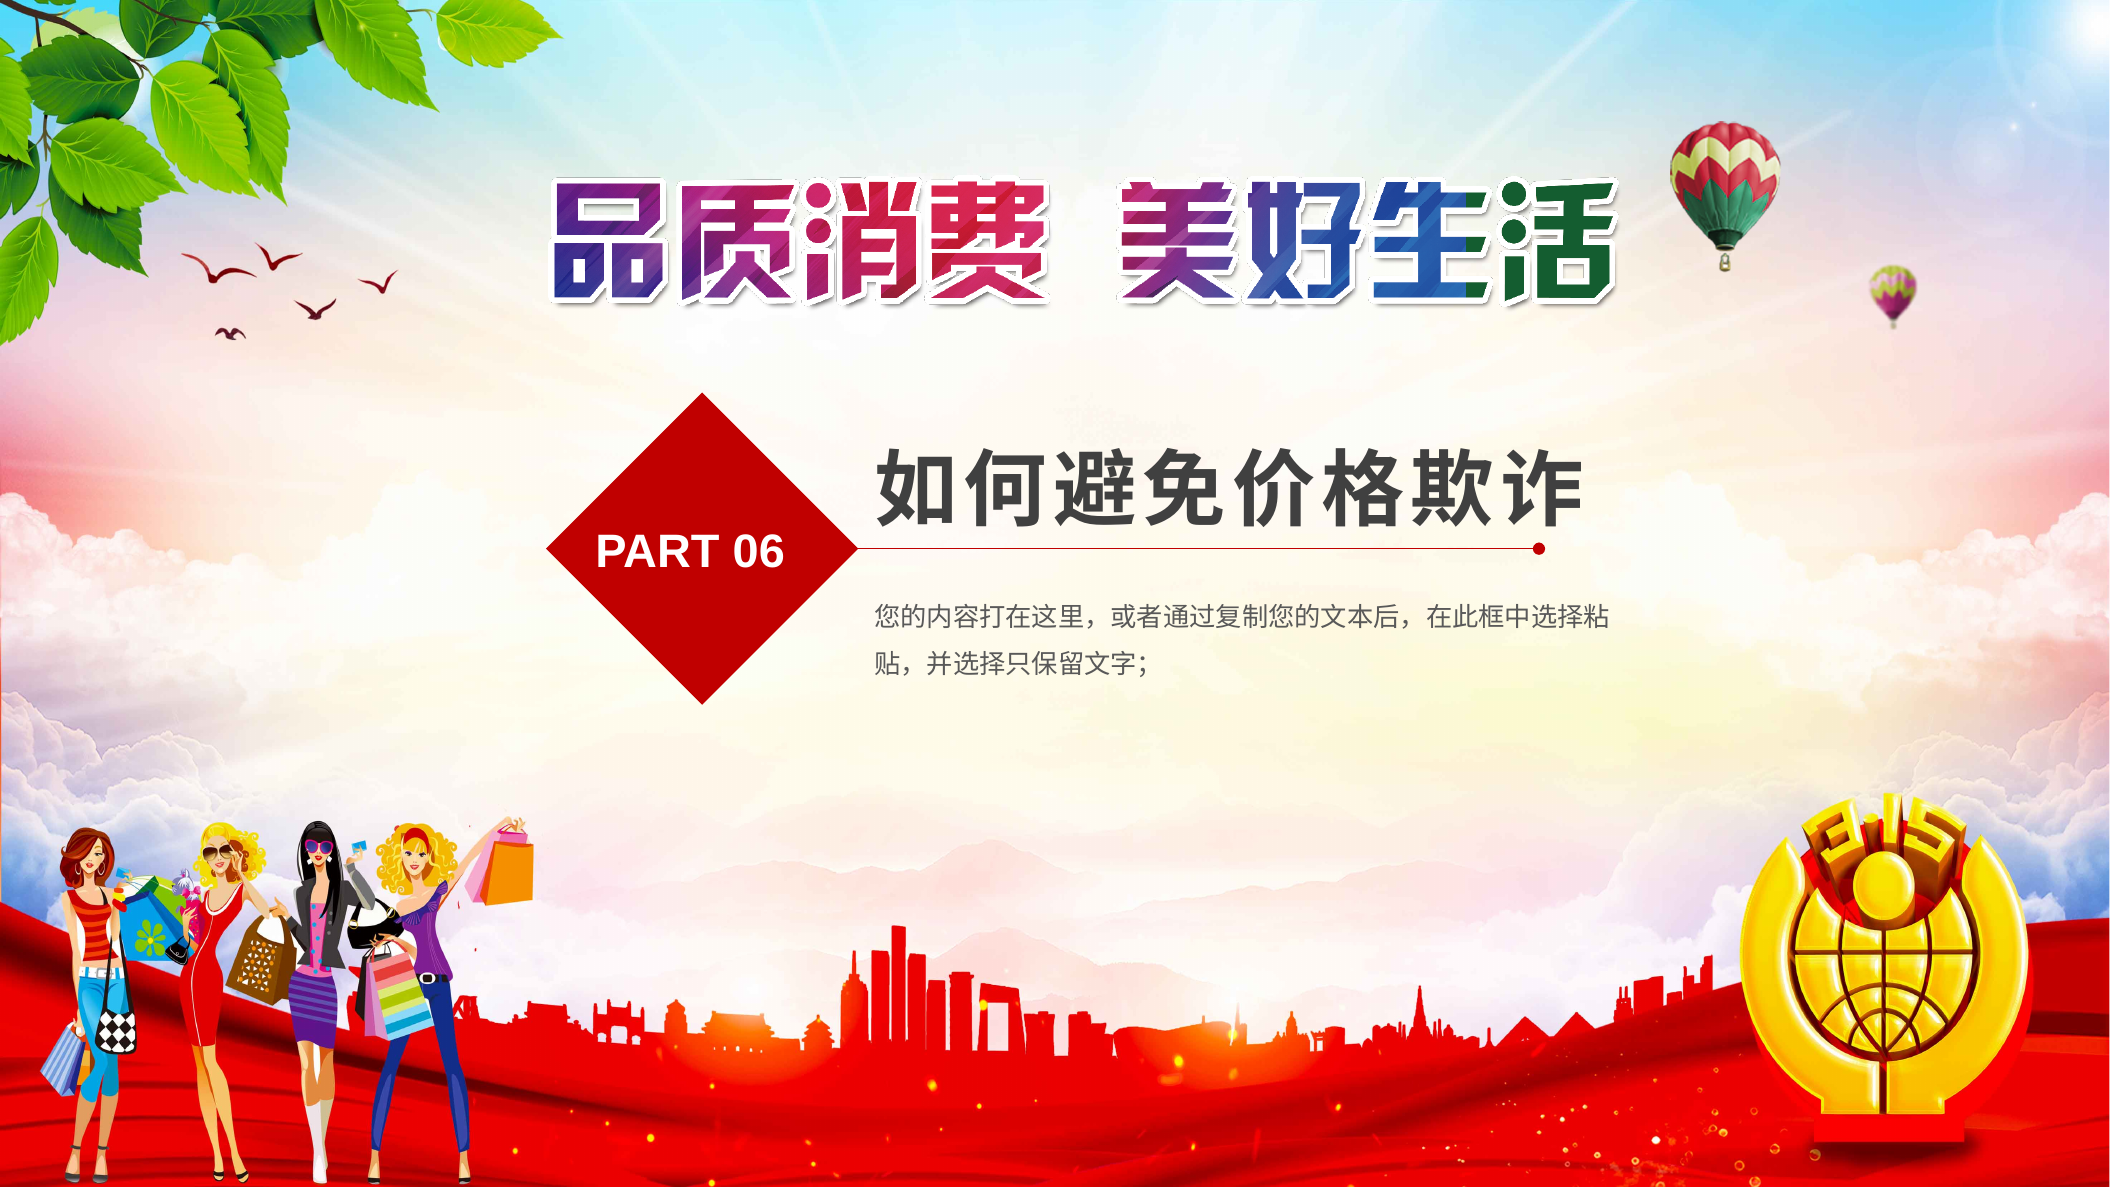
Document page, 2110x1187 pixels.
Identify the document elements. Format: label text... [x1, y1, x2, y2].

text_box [545, 392, 859, 705]
text_box 您的内容打在这里，或者通过复制您的文本后，在此框中选择粘贴，并选择只保留文字； [859, 576, 1647, 688]
text_box 如何避免价格欺诈 [859, 427, 1705, 544]
picture [0, 0, 2110, 1187]
